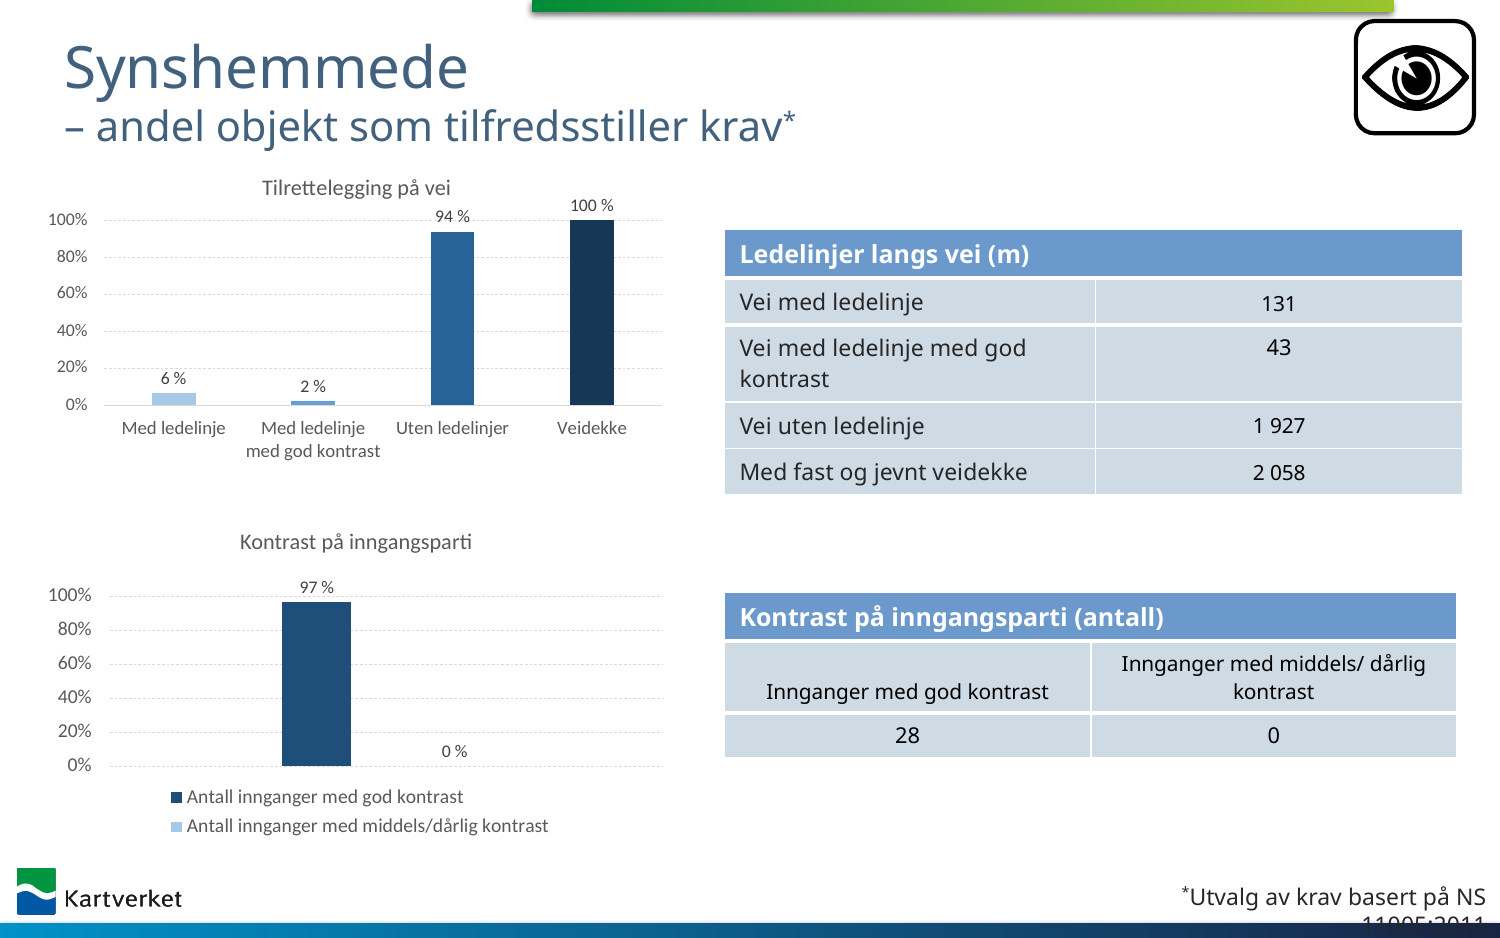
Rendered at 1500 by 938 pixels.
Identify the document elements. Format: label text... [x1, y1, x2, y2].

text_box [1355, 20, 1475, 134]
table_header Kontrast på inngangsparti (antall) [725, 593, 1456, 639]
table_header Ledelinjer langs vei (m) [725, 230, 1462, 276]
table_cell 131 [1096, 280, 1462, 323]
picture [41, 166, 673, 492]
table_cell 0 [1092, 715, 1456, 757]
table_cell Vei uten ledelinje [725, 403, 1095, 448]
text_box Synshemmede – andel objekt som tilfredsstiller krav* [49, 24, 1431, 158]
table_cell Innganger med middels/ dårlig kontrast [1092, 643, 1456, 711]
table_cell Vei med ledelinje med god kontrast [725, 327, 1095, 401]
picture [41, 520, 673, 846]
table_cell 43 [1096, 327, 1462, 401]
table_cell 2 058 [1096, 449, 1462, 494]
table_cell 28 [725, 715, 1090, 757]
text_box *Utvalg av krav basert på NS 11005:2011 [1068, 873, 1500, 938]
table_cell 1 927 [1096, 403, 1462, 448]
table_cell Vei med ledelinje [725, 280, 1095, 323]
table_cell Innganger med god kontrast [725, 643, 1090, 711]
table_cell Med fast og jevnt veidekke [725, 449, 1095, 494]
